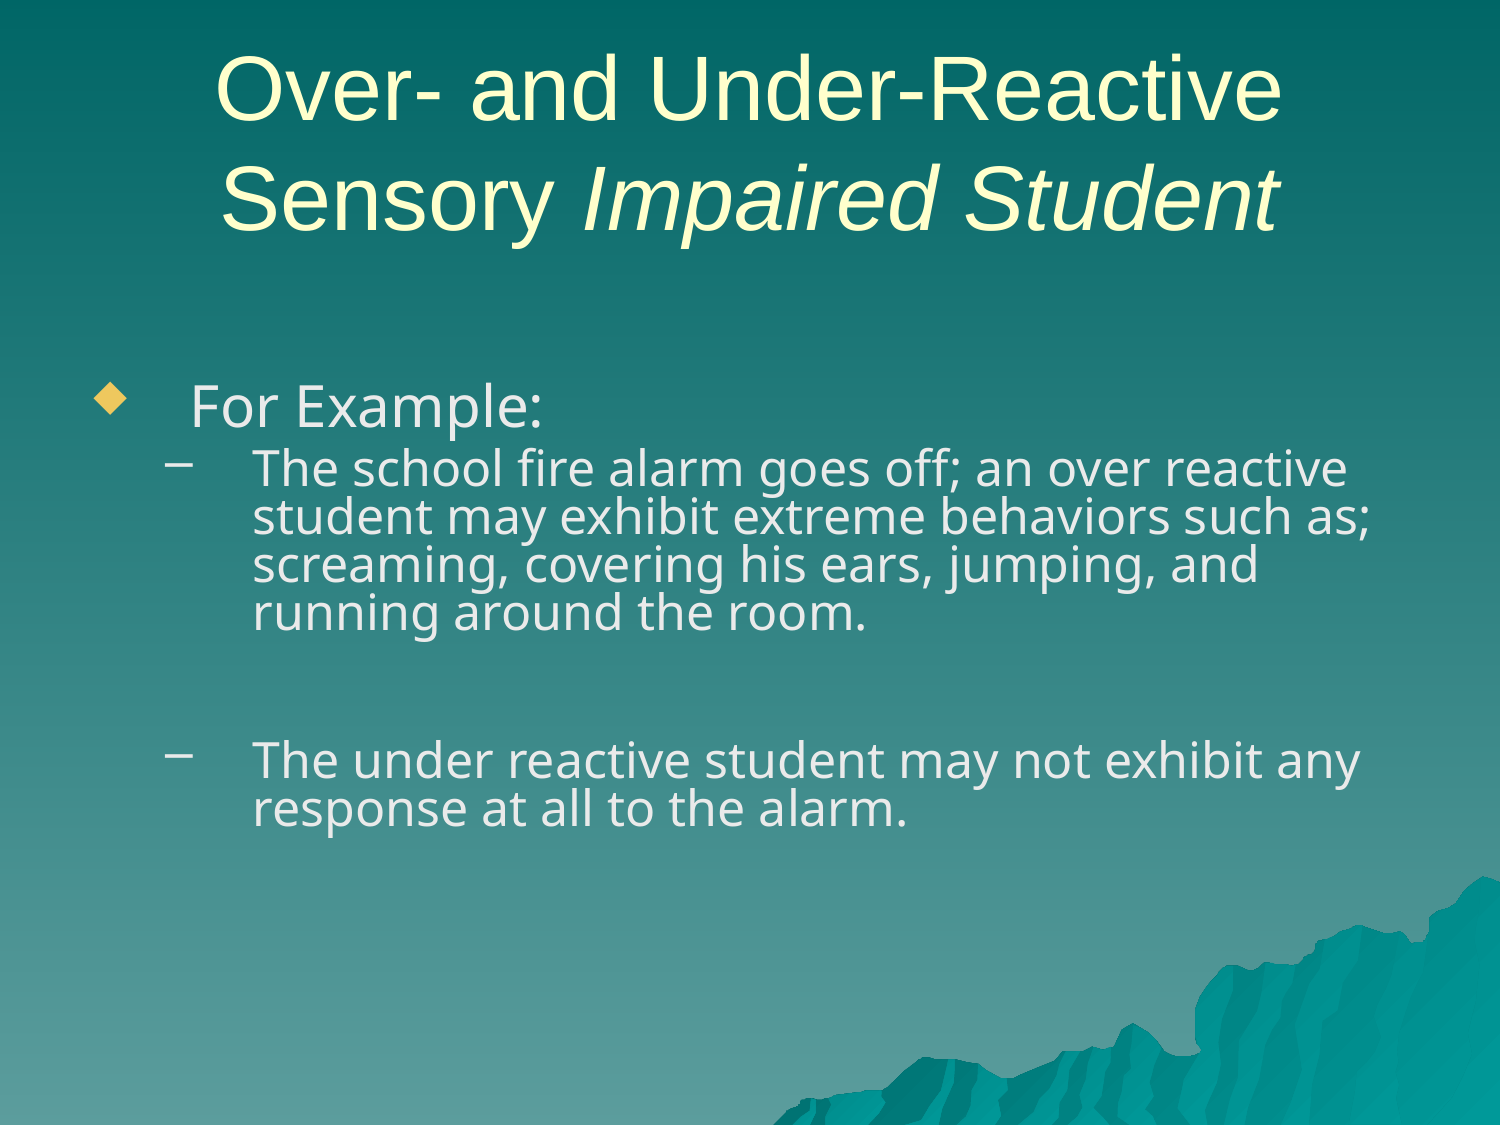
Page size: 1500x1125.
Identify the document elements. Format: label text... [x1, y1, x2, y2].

list For Example: The school fire alarm goes off; an over reactive student may exhibit extreme behaviors such as; screaming, covering his ears, jumping, and running around the room. The under reactive student may not exhibit any response at all to the alarm. [74, 374, 1426, 1006]
title Over- and Under-Reactive Sensory Impaired Student [74, 45, 1426, 233]
